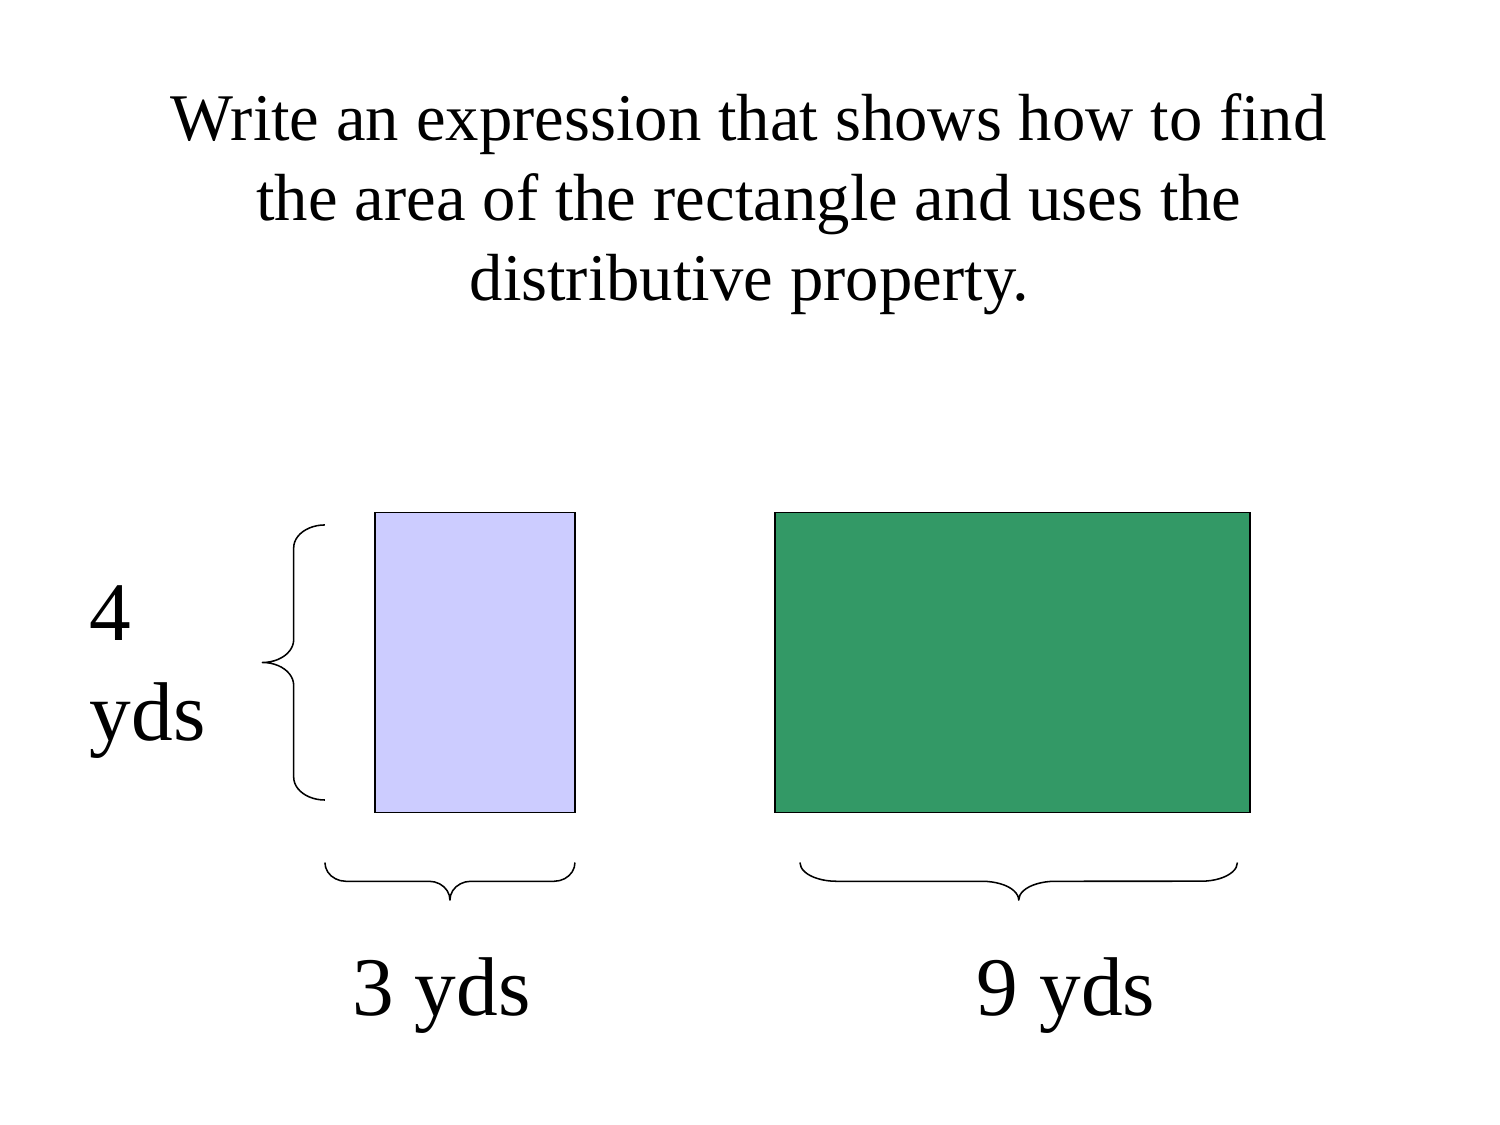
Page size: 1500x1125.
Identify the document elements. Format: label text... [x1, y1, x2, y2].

text_box [799, 862, 1238, 901]
text_box 3 yds [337, 924, 588, 1040]
text_box [375, 512, 575, 813]
text_box [324, 862, 575, 901]
text_box 9 yds [899, 924, 1363, 1040]
text_box Write an expression that shows how to find the area of the rectangle and uses the distributive property. [112, 99, 1388, 288]
text_box 4 yds [75, 549, 263, 765]
text_box [262, 524, 325, 801]
text_box [774, 512, 1250, 813]
